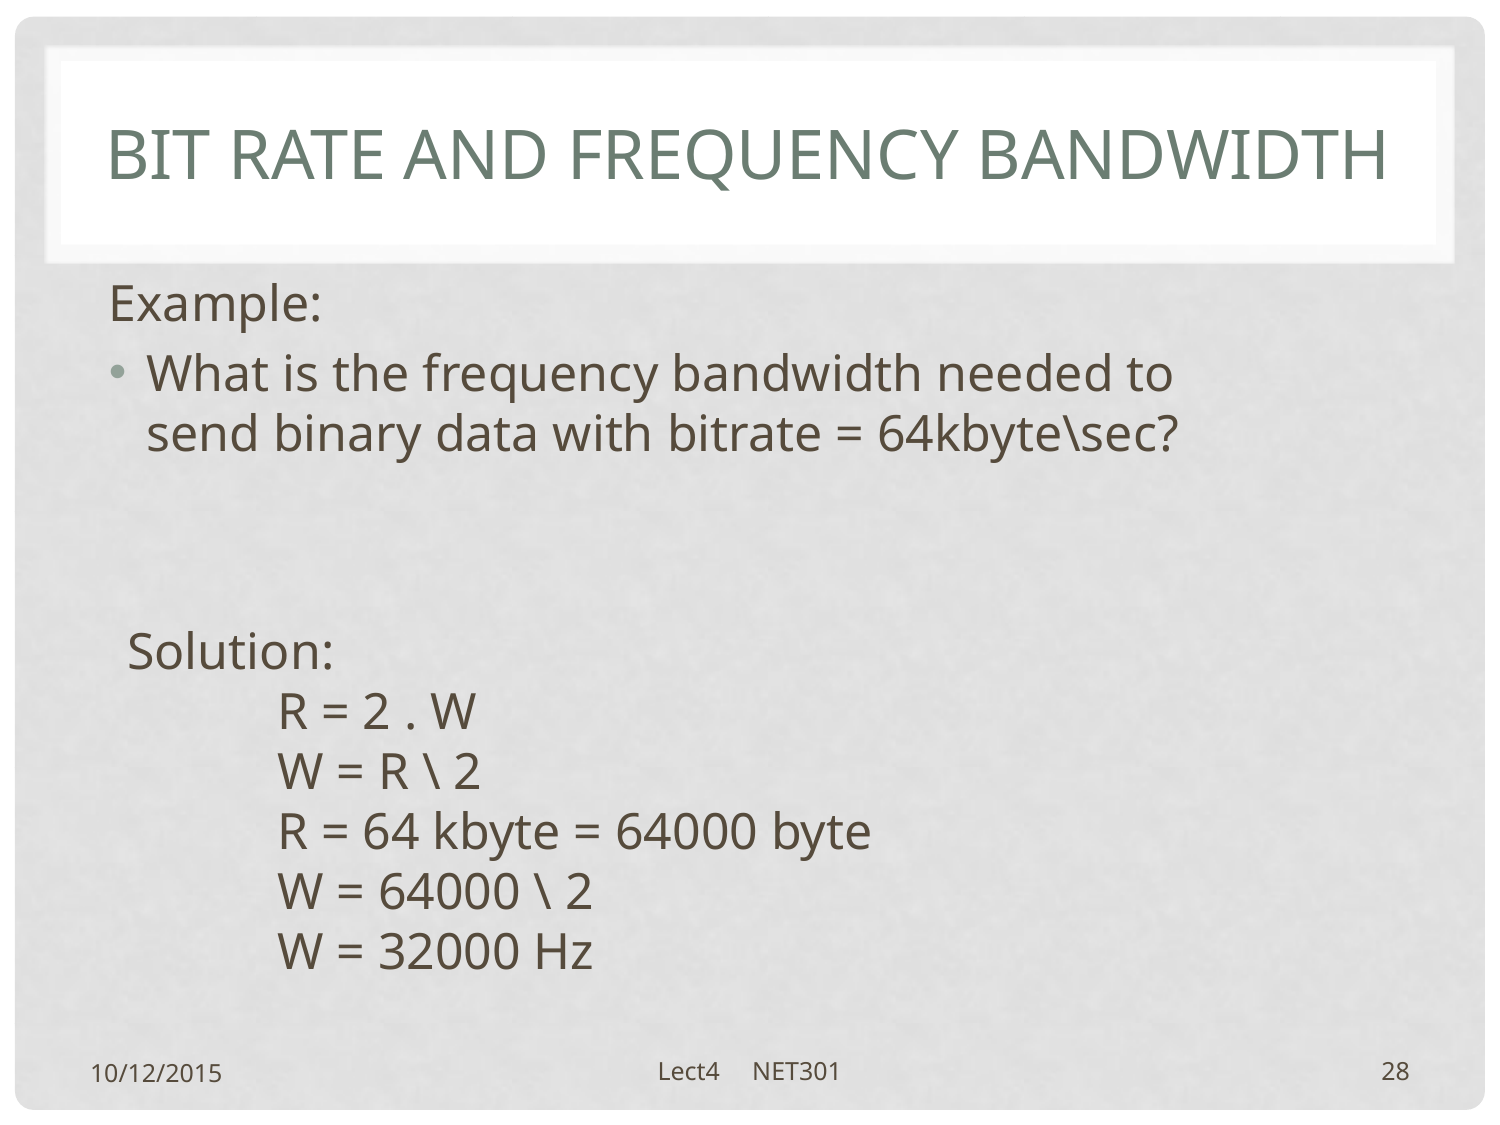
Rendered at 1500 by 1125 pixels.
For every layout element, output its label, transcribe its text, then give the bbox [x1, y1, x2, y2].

text_box Solution: R = 2 . W W = R \ 2 R = 64 kbyte = 64000 byte W = 64000 \ 2 W = 32000 Hz [112, 612, 1113, 1033]
list Example: What is the frequency bandwidth needed to send binary data with bitrate = 64kbyte\sec? [75, 264, 1263, 575]
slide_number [75, 1042, 425, 1103]
slide_number 28 [1074, 1042, 1425, 1103]
footer Lect4 NET301 [512, 1042, 988, 1103]
title Bit rate and frequency bandwidth [69, 66, 1425, 238]
